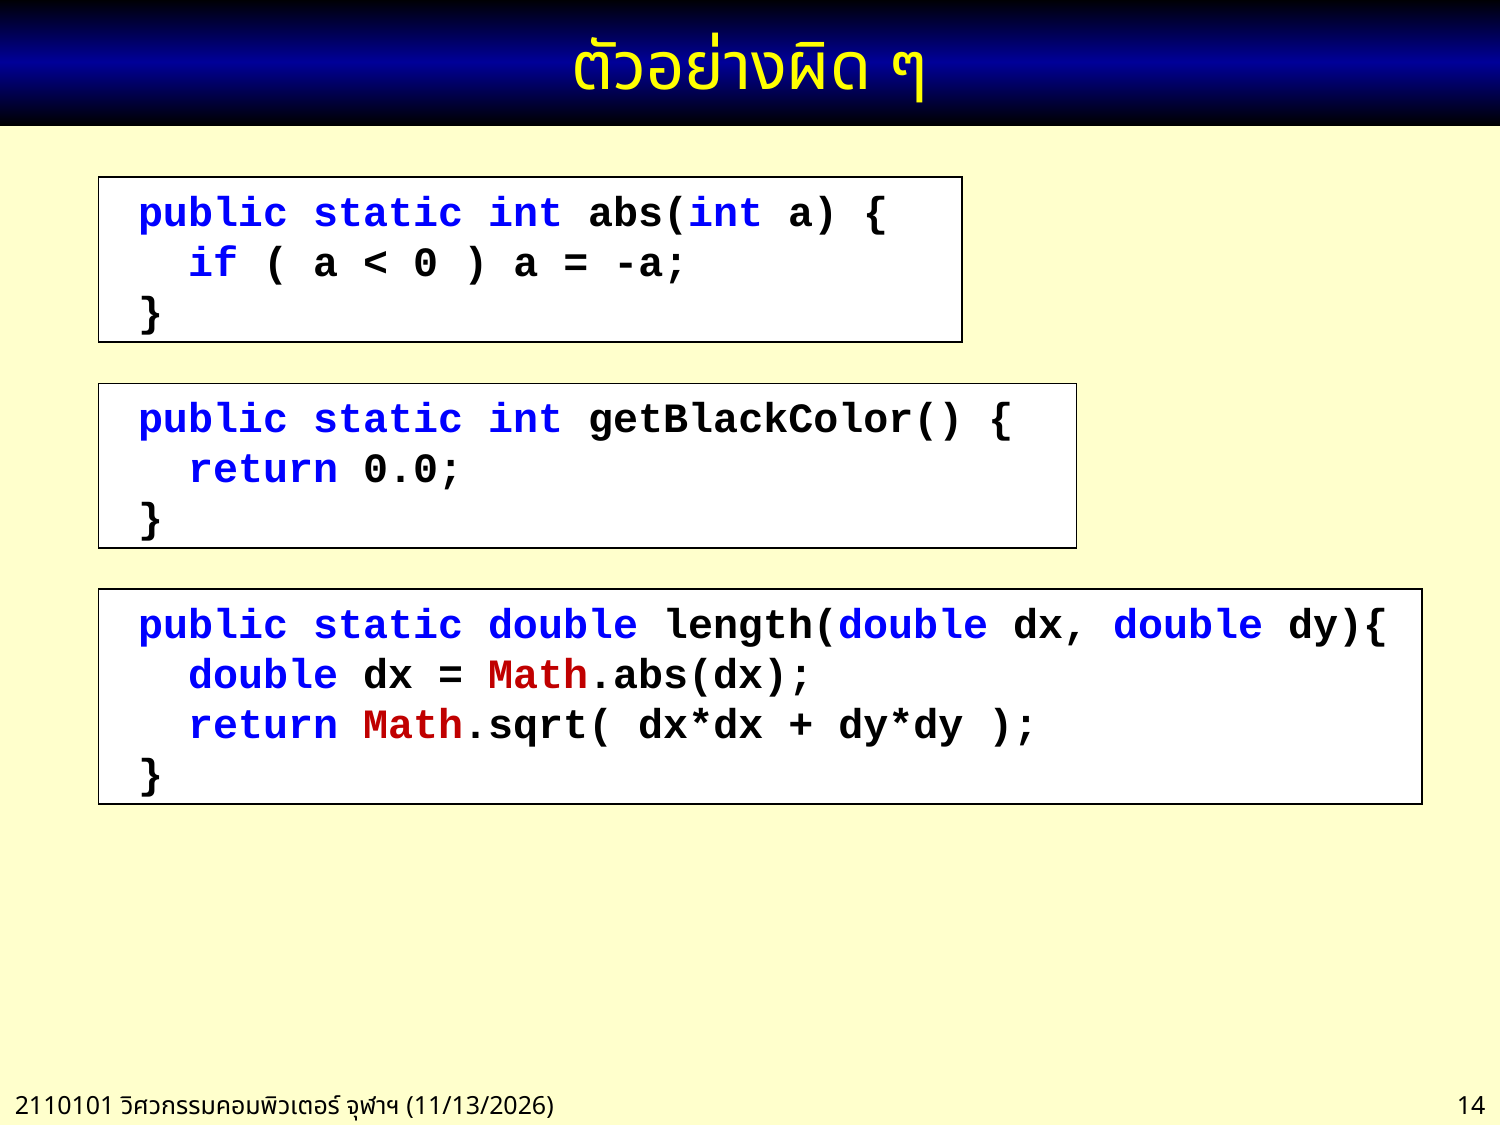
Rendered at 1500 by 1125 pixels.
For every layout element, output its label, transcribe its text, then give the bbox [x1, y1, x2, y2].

text_box public static int getBlackColor() { return 0.0; } [98, 383, 1077, 549]
text_box public static double length(double dx, double dy){ double dx = Math.abs(dx); return Math.sqrt( dx*dx + dy*dy ); } [98, 589, 1422, 805]
title ตัวอย่างผิด ๆ [0, 0, 1500, 126]
text_box public static int abs(int a) { if ( a < 0 ) a = -a; } [98, 177, 963, 342]
